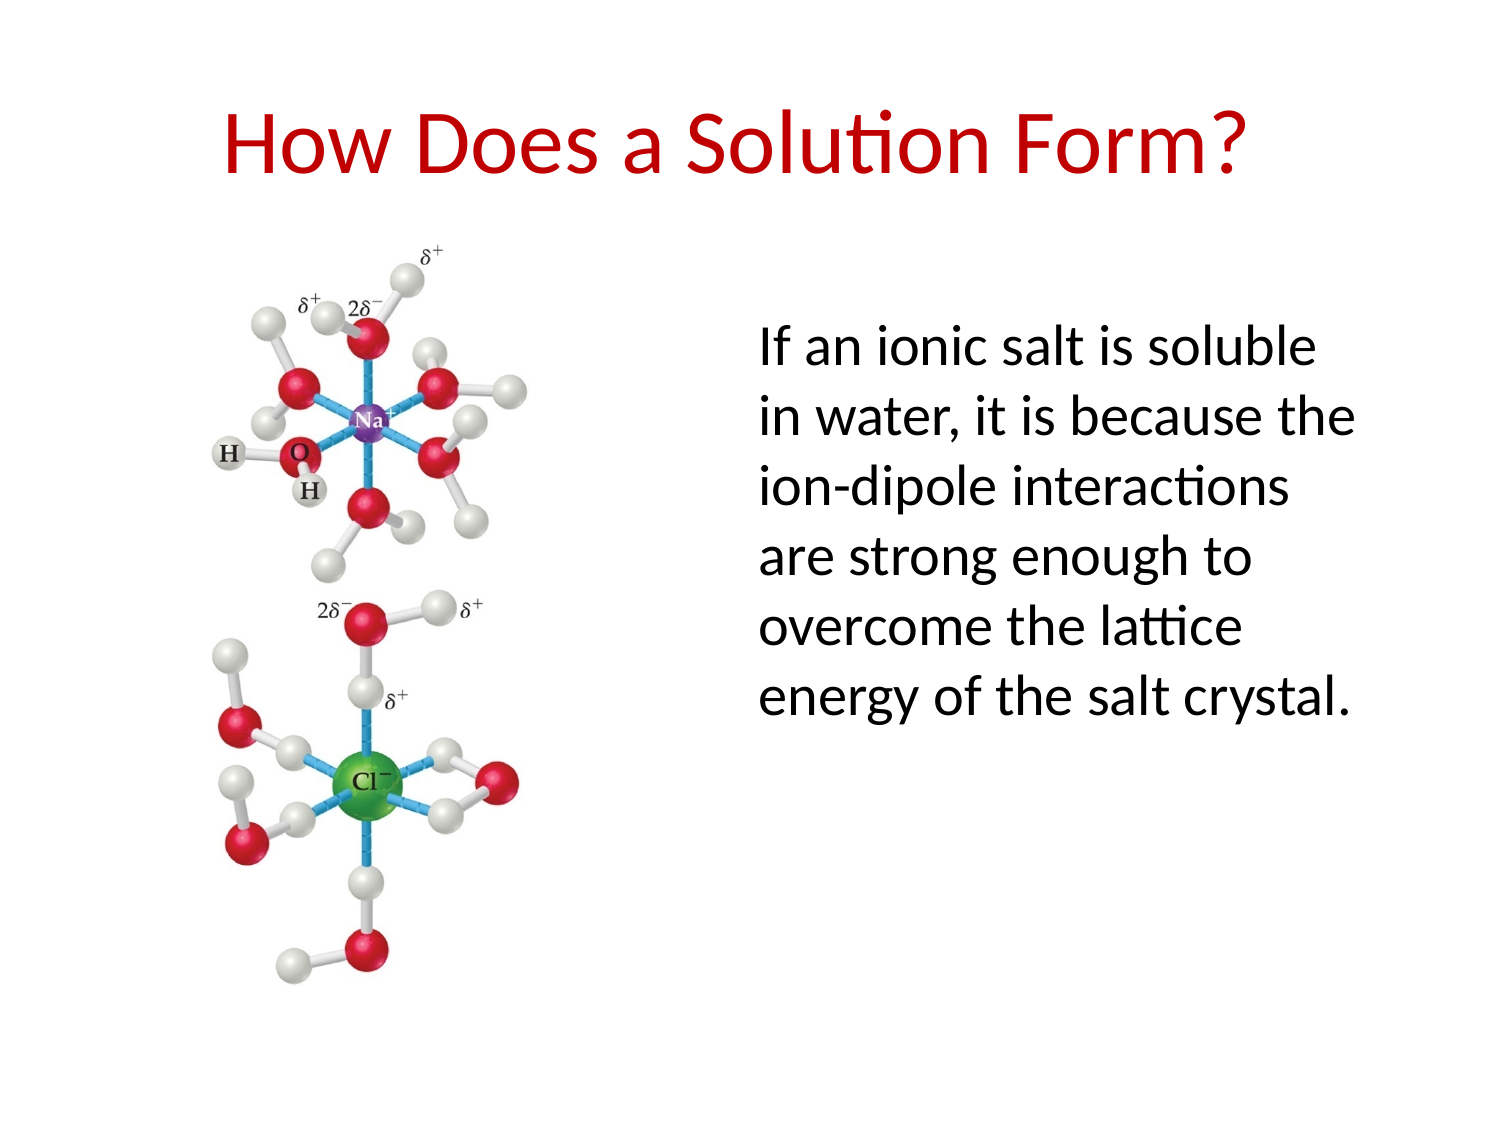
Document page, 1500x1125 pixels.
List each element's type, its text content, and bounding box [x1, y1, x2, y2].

text_box If an ionic salt is soluble in water, it is because the ion-dipole interactions are strong enough to overcome the lattice energy of the salt crystal. [687, 299, 1388, 800]
picture [174, 237, 566, 989]
text_box How Does a Solution Form? [99, 75, 1375, 263]
